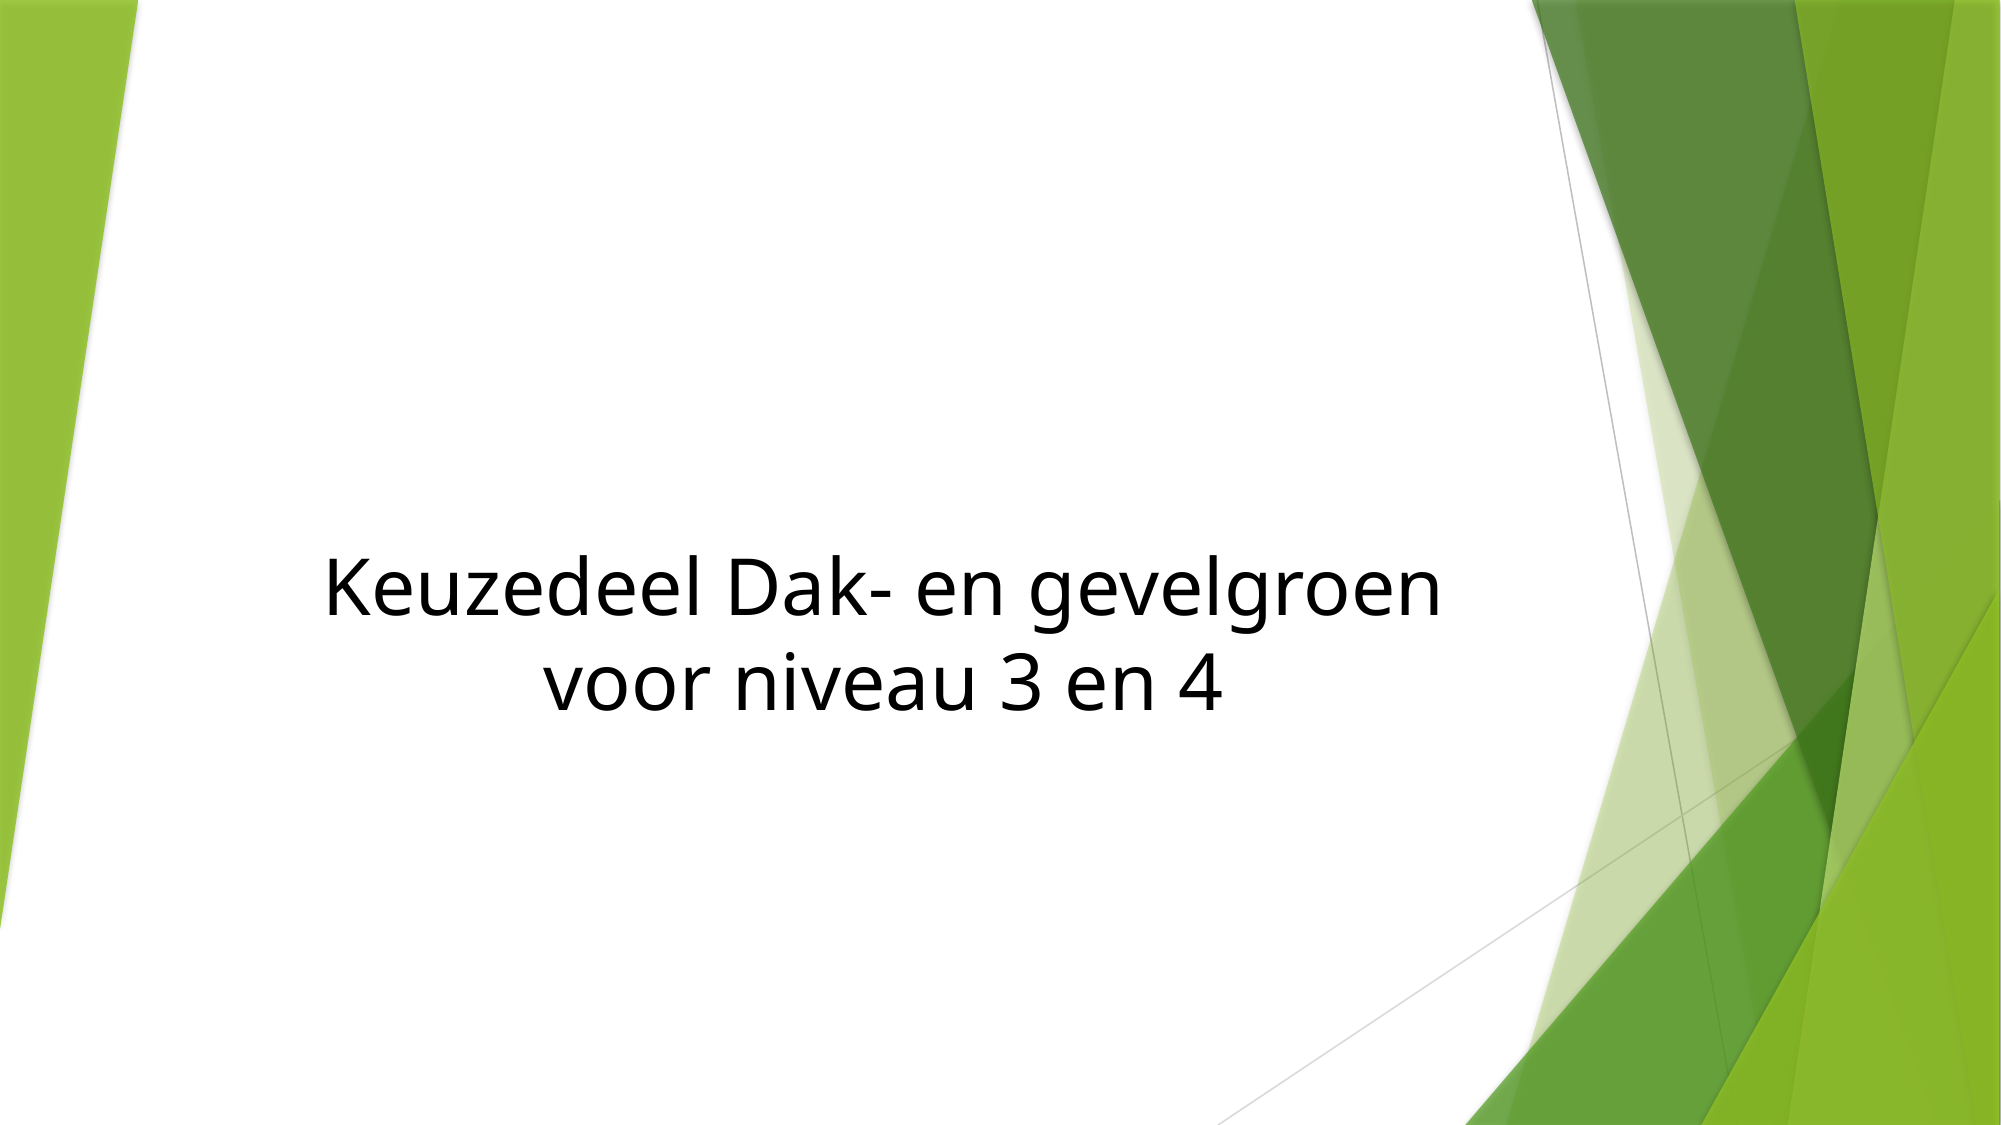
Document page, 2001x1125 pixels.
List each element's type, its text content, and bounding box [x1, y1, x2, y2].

subtitle Keuzedeel Dak- en gevelgroen voor niveau 3 en 4 [247, 529, 1522, 791]
